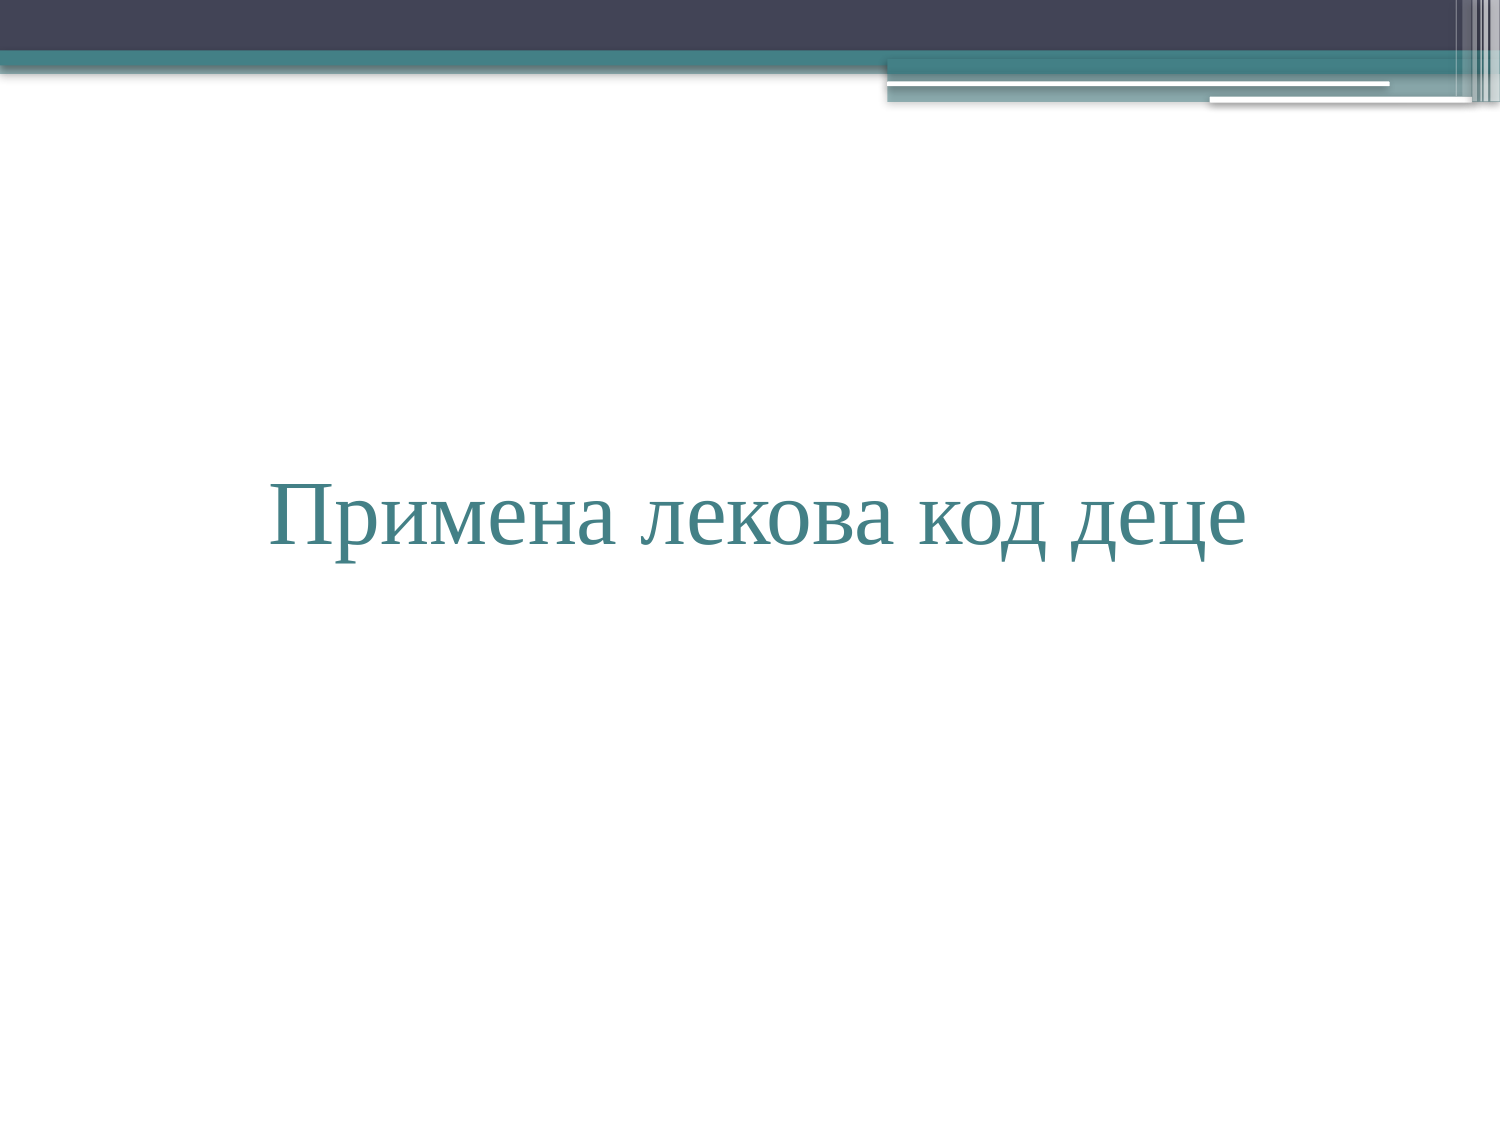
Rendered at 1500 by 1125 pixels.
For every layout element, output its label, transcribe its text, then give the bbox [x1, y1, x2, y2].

list Примена лекова код деце [74, 368, 1426, 1079]
